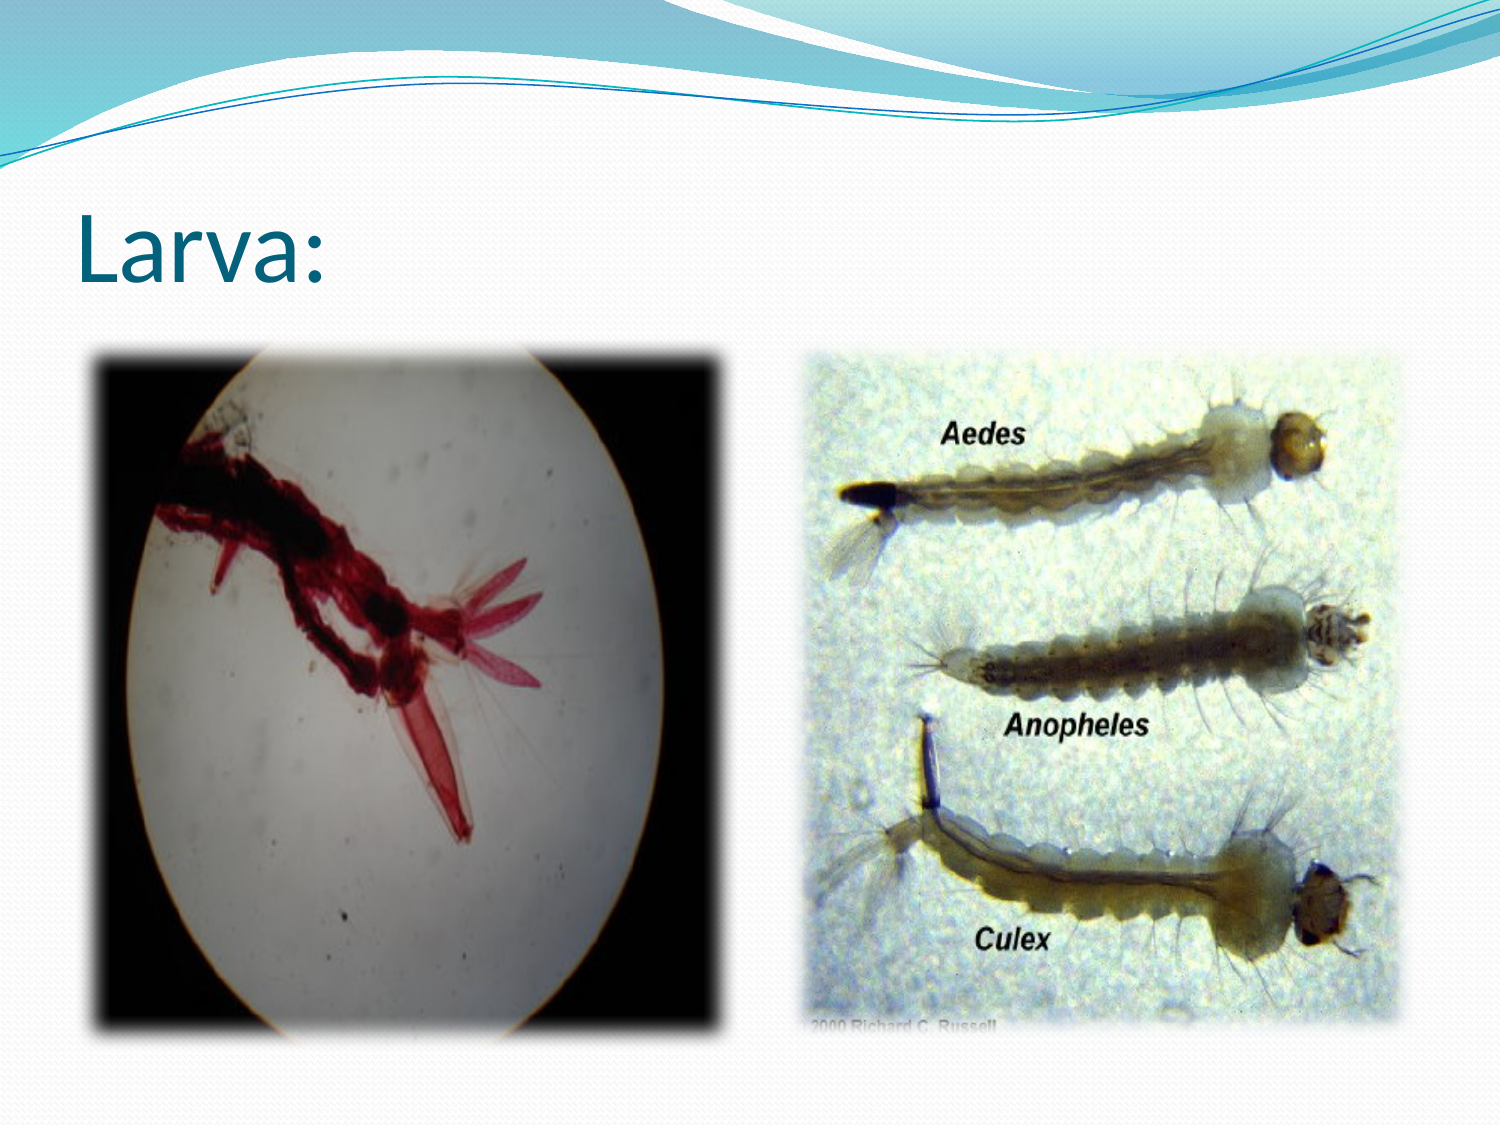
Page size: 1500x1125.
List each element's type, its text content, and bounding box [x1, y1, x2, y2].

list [787, 337, 1415, 1038]
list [74, 337, 738, 1051]
title Larva: [75, 115, 1425, 303]
